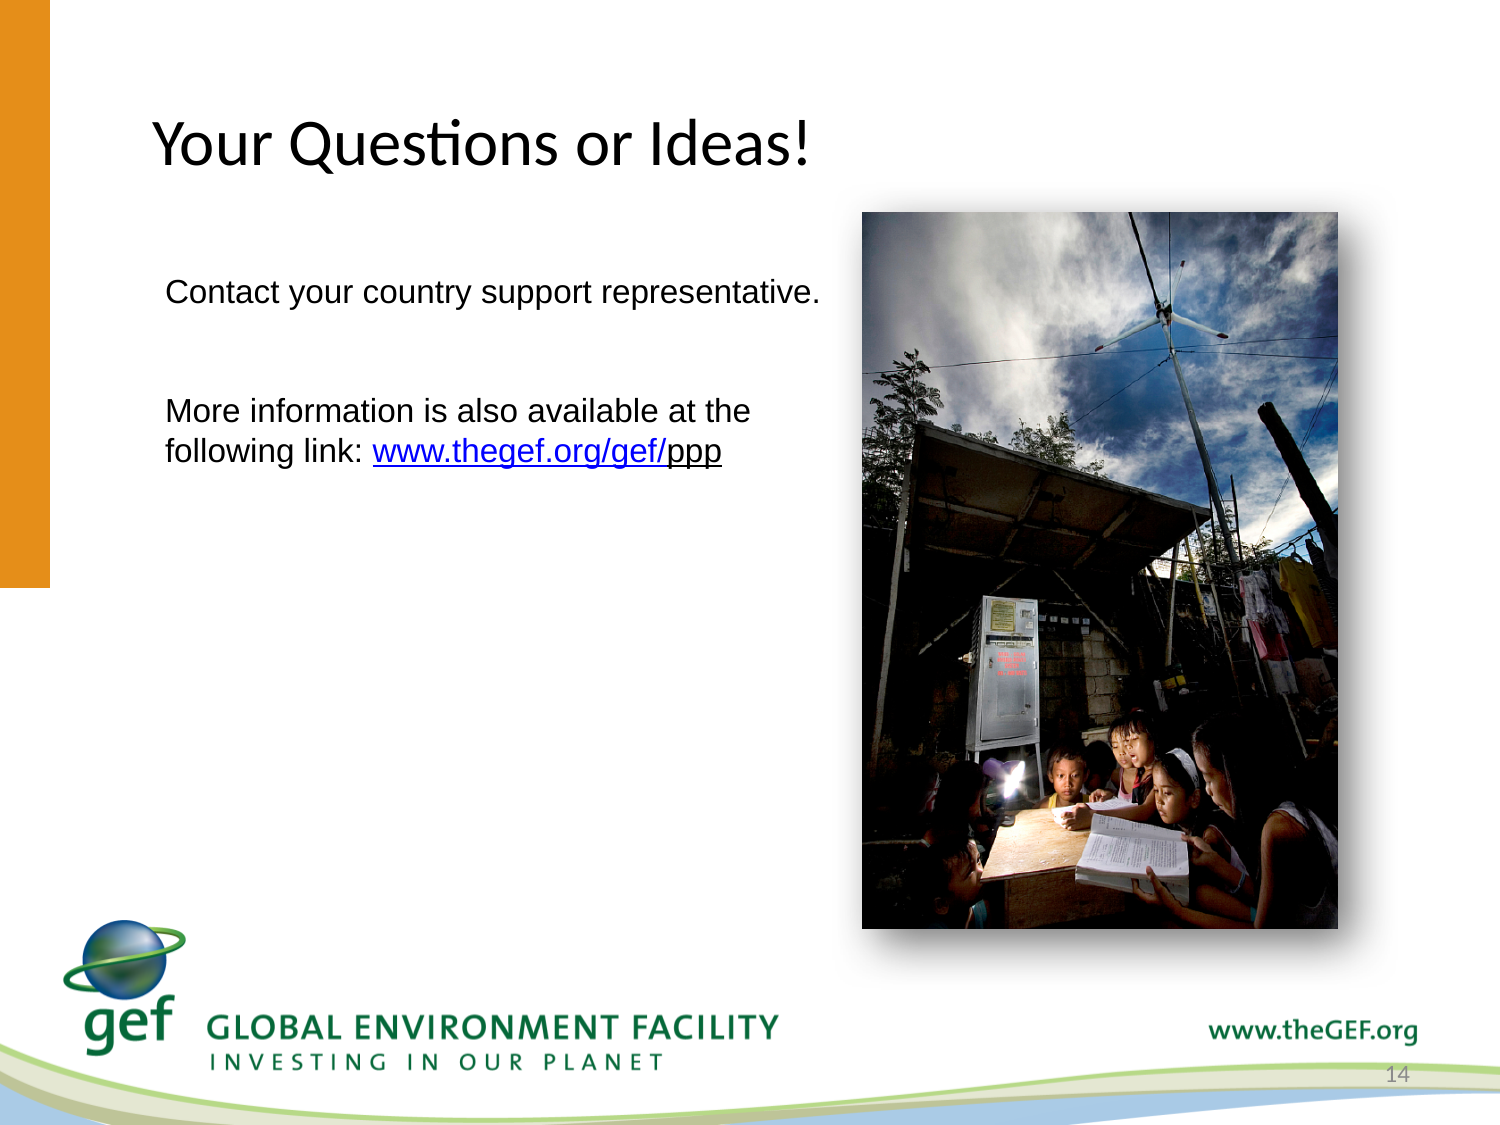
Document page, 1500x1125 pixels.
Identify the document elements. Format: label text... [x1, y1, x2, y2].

picture [0, 212, 1500, 1125]
picture [0, 0, 50, 588]
title Your Questions or Ideas! [137, 45, 1425, 233]
list Contact your country support representative. More information is also available at the following link: www.thegef.org/gef/ppp [150, 262, 844, 625]
slide_number 14 [1074, 1042, 1425, 1103]
